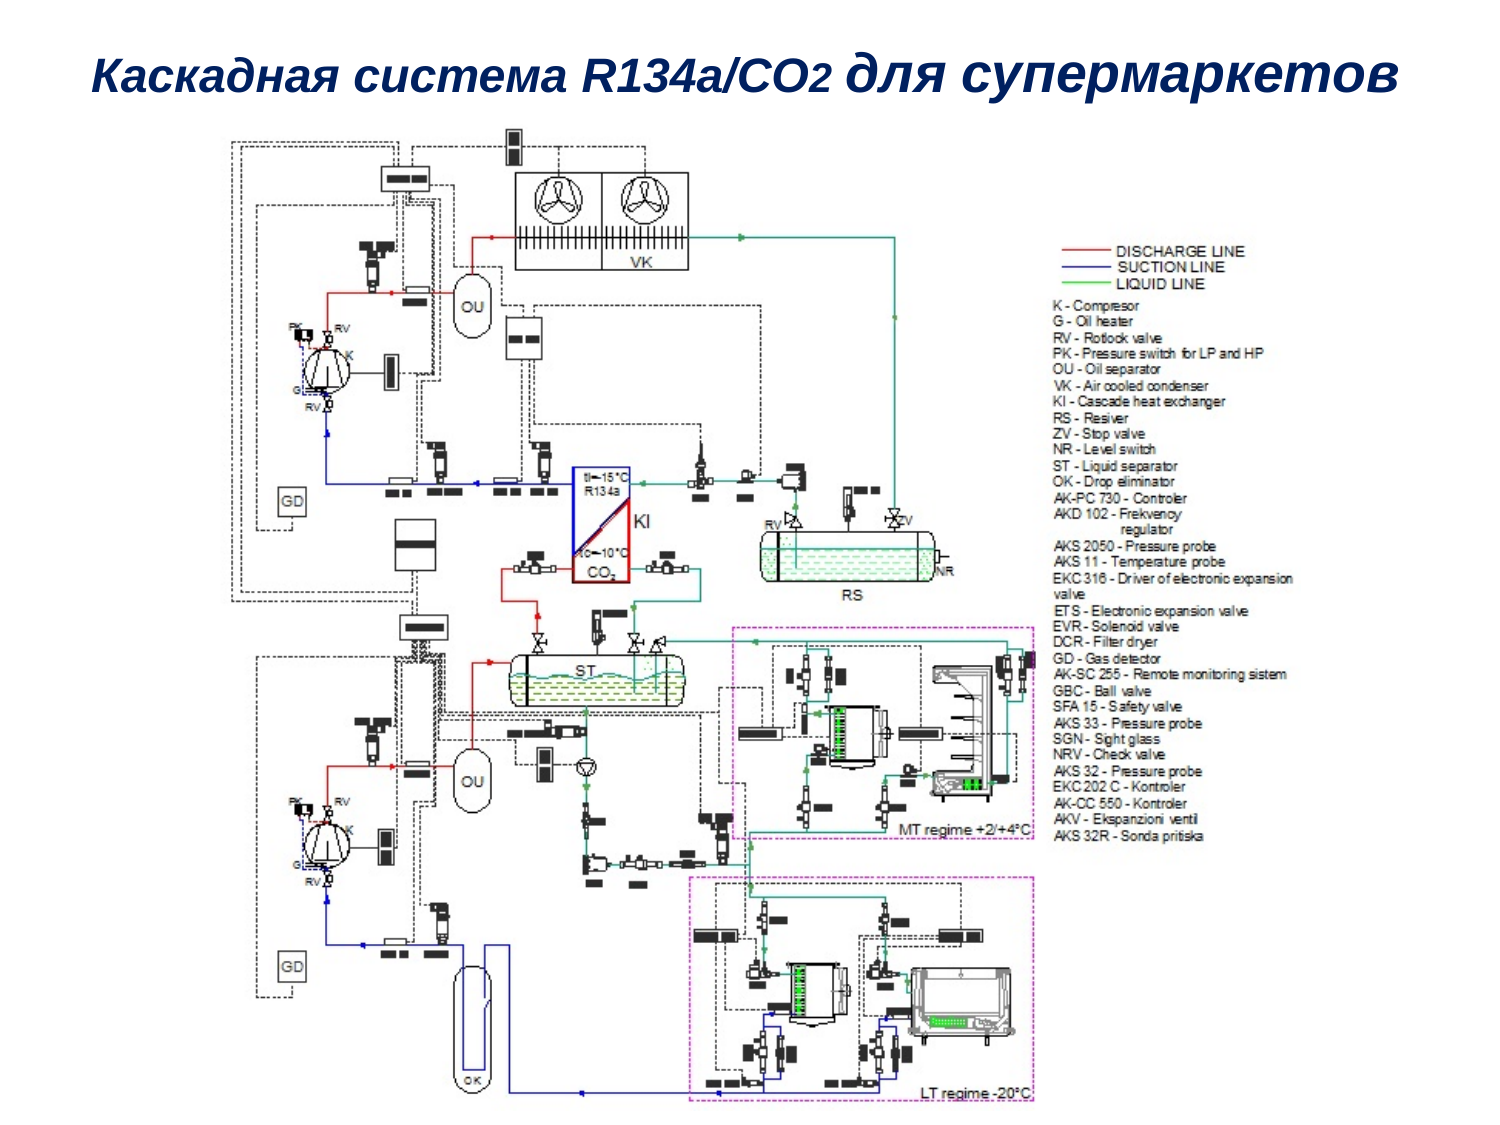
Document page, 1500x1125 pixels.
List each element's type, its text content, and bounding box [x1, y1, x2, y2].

title Каскадная система R134a/CO2 для супермаркетов [70, 0, 1421, 141]
picture [210, 123, 1302, 1111]
